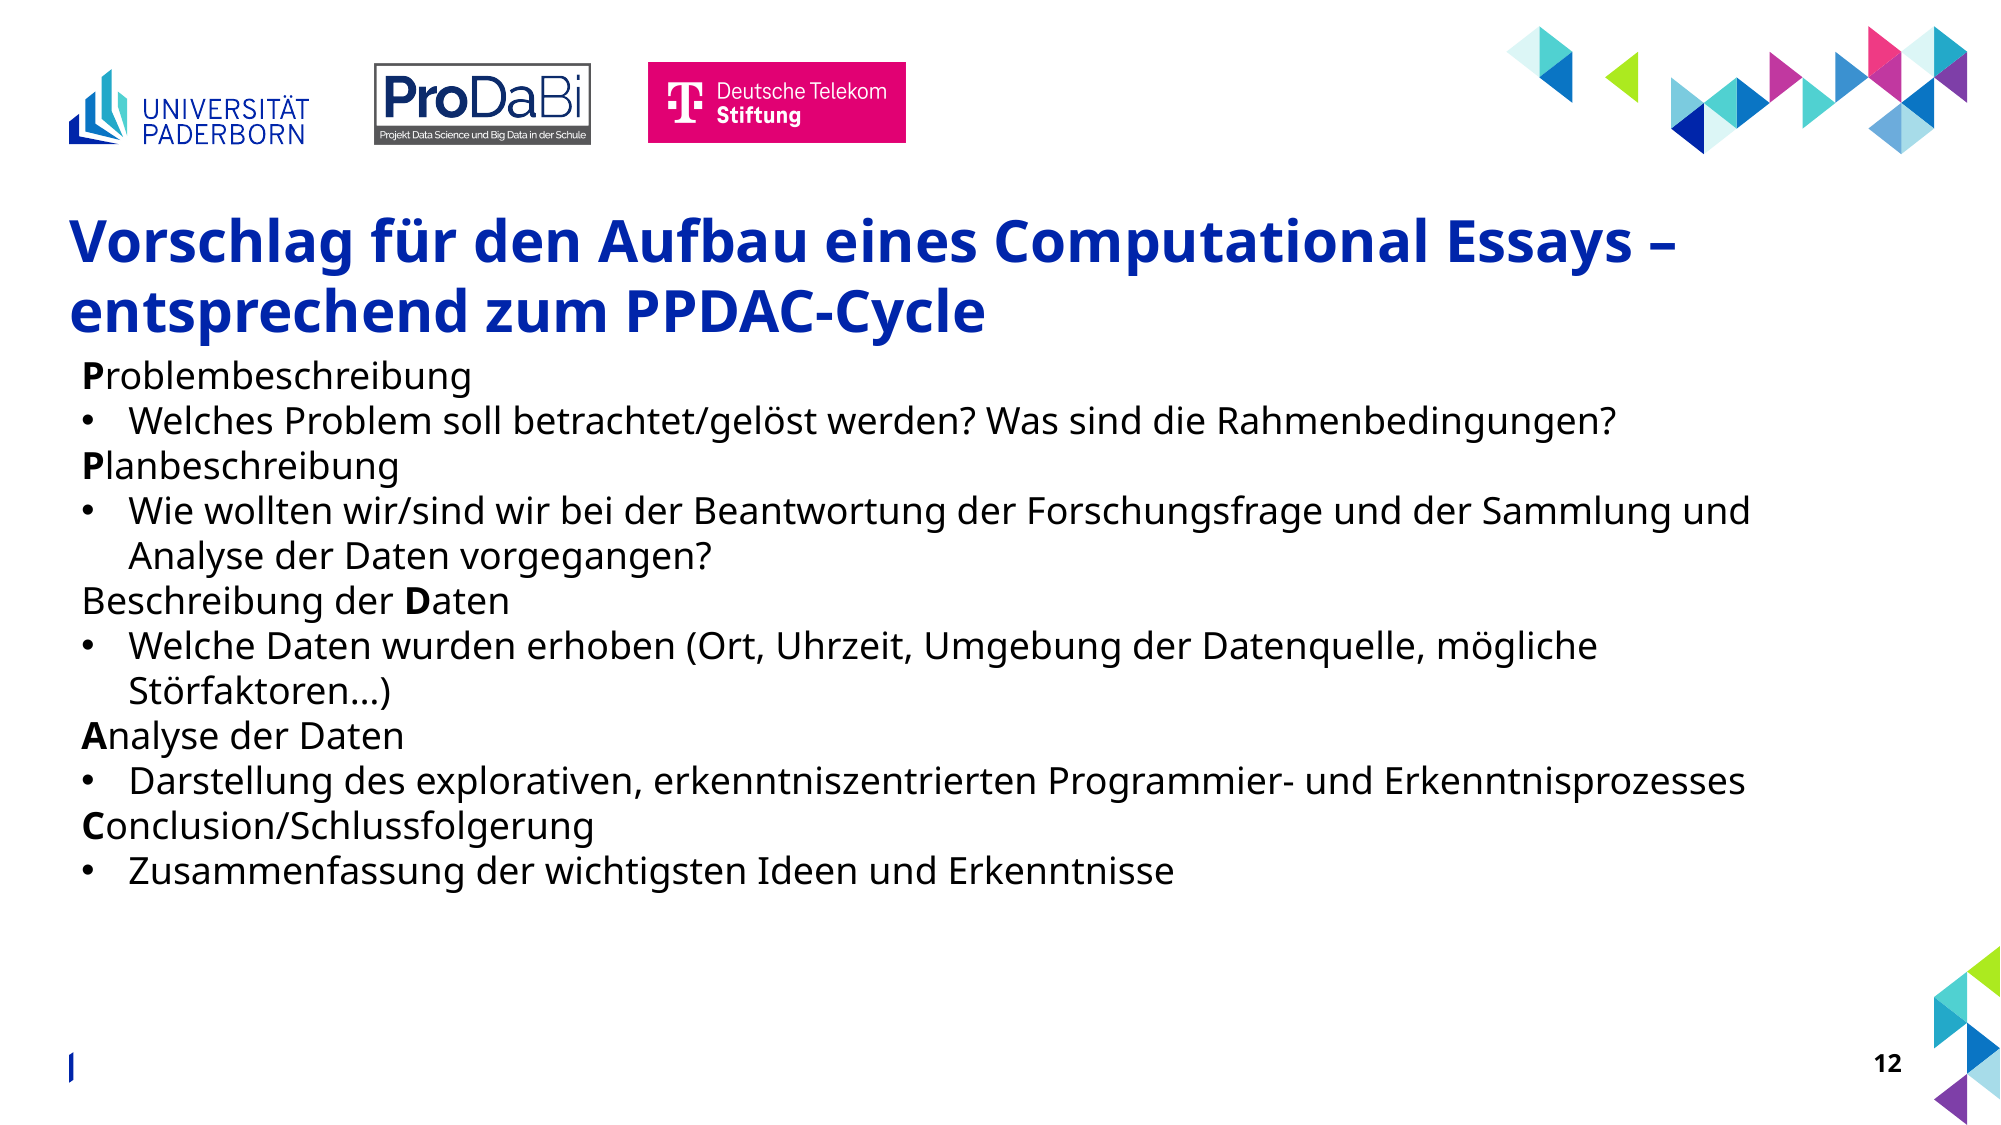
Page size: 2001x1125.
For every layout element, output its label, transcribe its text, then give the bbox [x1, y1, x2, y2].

text_box Problembeschreibung Welches Problem soll betrachtet/gelöst werden? Was sind die Rahmenbedingungen? Planbeschreibung Wie wollten wir/sind wir bei der Beantwortung der Forschungsfrage und der Sammlung und Analyse der Daten vorgegangen? Beschreibung der Daten Welche Daten wurden erhoben (Ort, Uhrzeit, Umgebung der Datenquelle, mögliche Störfaktoren…) Analyse der Daten Darstellung des explorativen, erkenntniszentrierten Programmier- und Erkenntnisprozesses Conclusion/Schlussfolgerung Zusammenfassung der wichtigsten Ideen und Erkenntnisse [66, 344, 307, 900]
text_box [307, 276, 1660, 979]
slide_number 12 [1819, 1052, 1902, 1083]
text_box Problembeschreibung Welches Problem soll betrachtet/gelöst werden? Was sind die Rahmenbedingungen? Planbeschreibung Wie wollten wir/sind wir bei der Beantwortung der Forschungsfrage und der Sammlung und Analyse der Daten vorgegangen? Beschreibung der Daten Welche Daten wurden erhoben (Ort, Uhrzeit, Umgebung der Datenquelle, mögliche Störfaktoren…) Analyse der Daten Darstellung des explorativen, erkenntniszentrierten Programmier- und Erkenntnisprozesses Conclusion/Schlussfolgerung Zusammenfassung der wichtigsten Ideen und Erkenntnisse [1660, 347, 1861, 900]
picture [648, 62, 906, 143]
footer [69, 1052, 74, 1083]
title Vorschlag für den Aufbau eines Computational Essays – entsprechend zum PPDAC-Cycle [69, 204, 1931, 347]
picture [374, 63, 591, 145]
